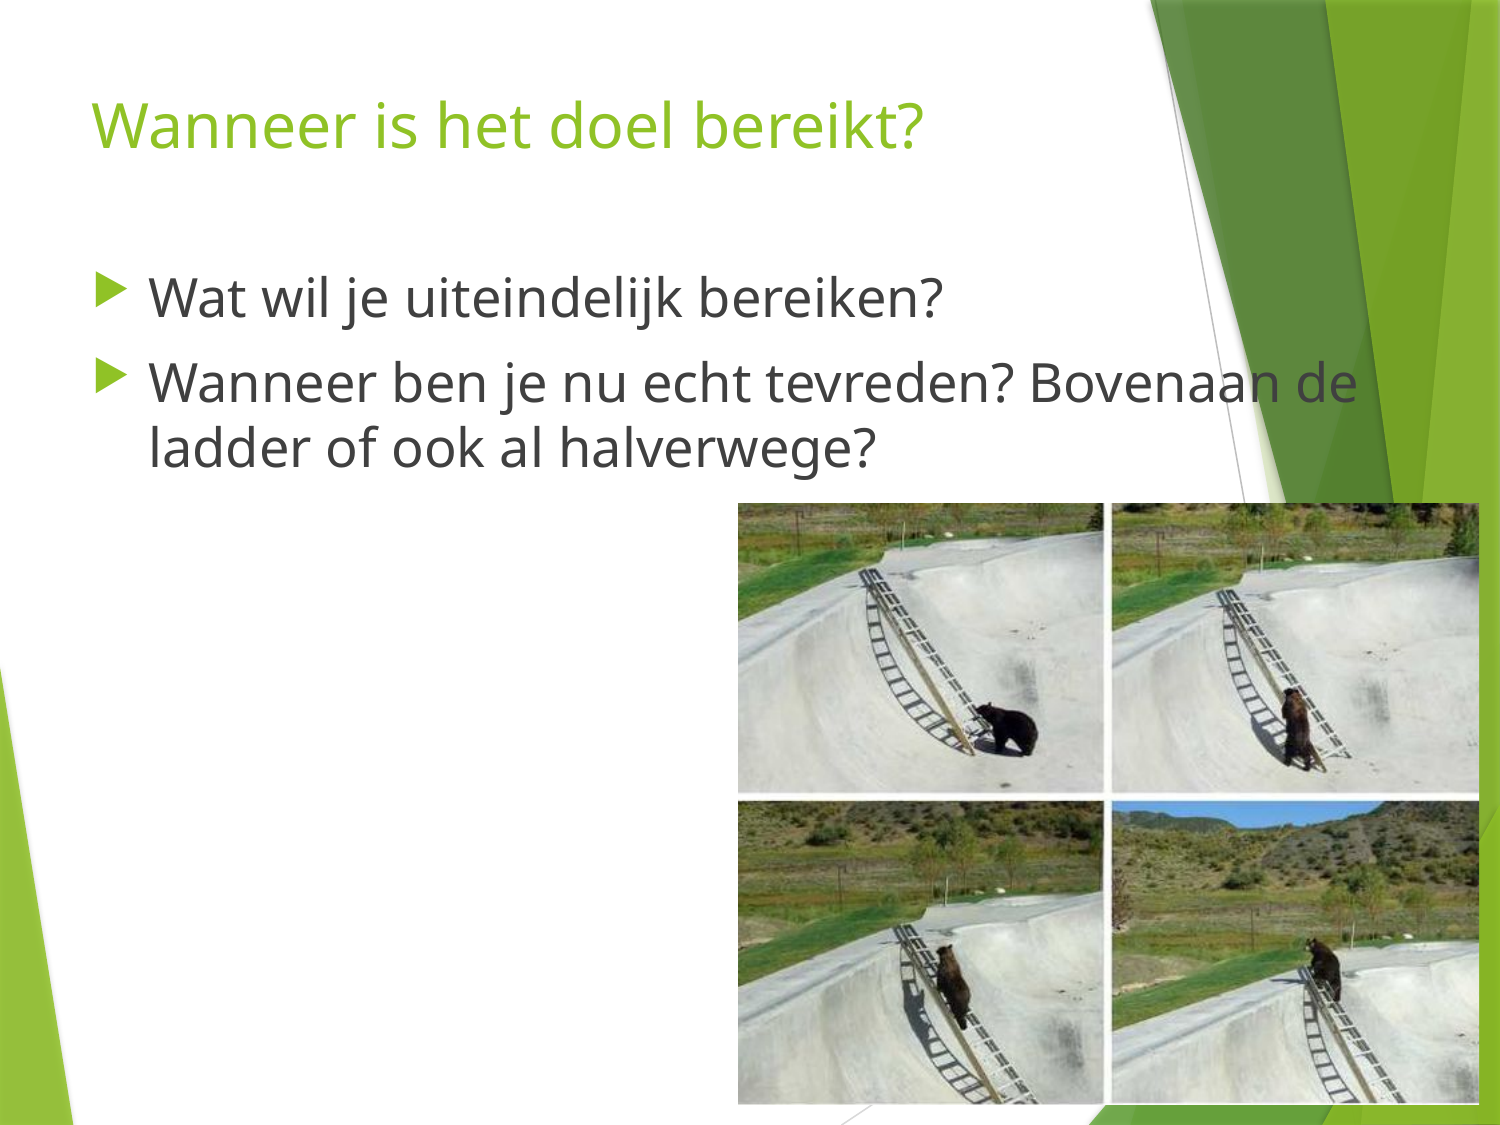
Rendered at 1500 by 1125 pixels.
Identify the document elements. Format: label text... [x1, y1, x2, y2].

title Wanneer is het doel bereikt? [76, 78, 1427, 208]
picture [737, 502, 1480, 1105]
list Wat wil je uiteindelijk bereiken? Wanneer ben je nu echt tevreden? Bovenaan de ladder of ook al halverwege? [76, 255, 1427, 998]
